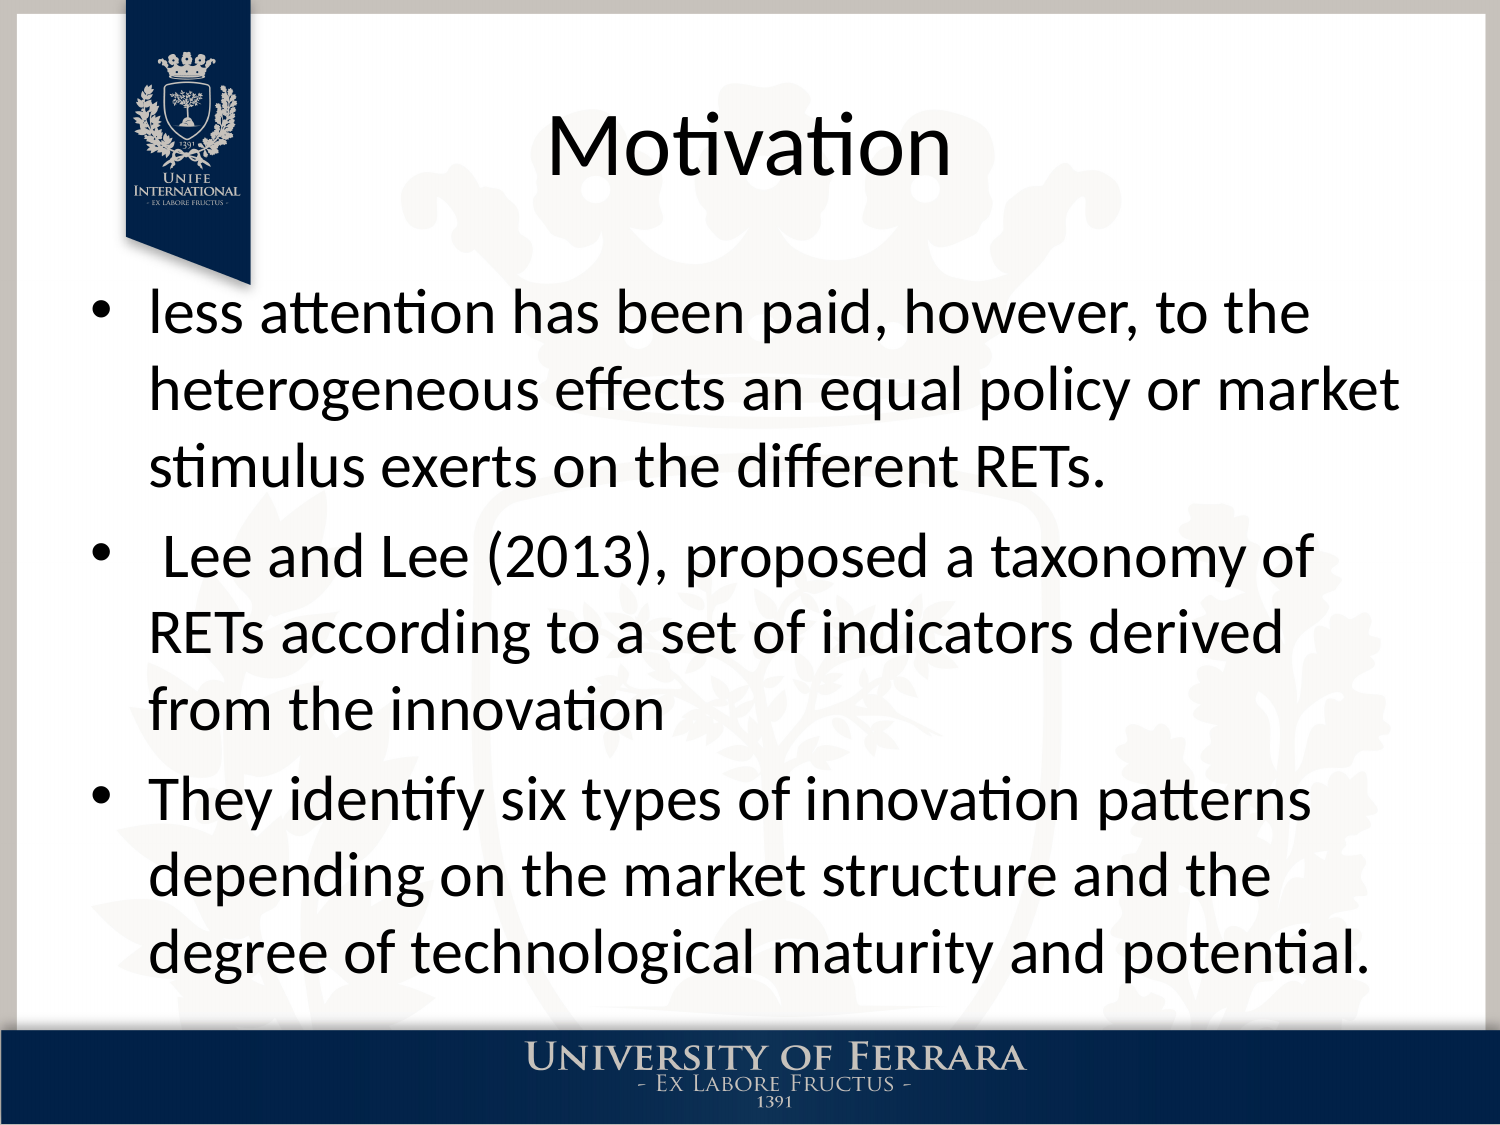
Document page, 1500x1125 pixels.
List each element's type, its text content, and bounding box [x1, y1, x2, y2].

title Motivation [75, 45, 1425, 233]
list less attention has been paid, however, to the heterogeneous effects an equal policy or market stimulus exerts on the different RETs. Lee and Lee (2013), proposed a taxonomy of RETs according to a set of indicators derived from the innovation They identify six types of innovation patterns depending on the market structure and the degree of technological maturity and potential. [75, 262, 1425, 1005]
picture [0, 0, 1500, 1125]
